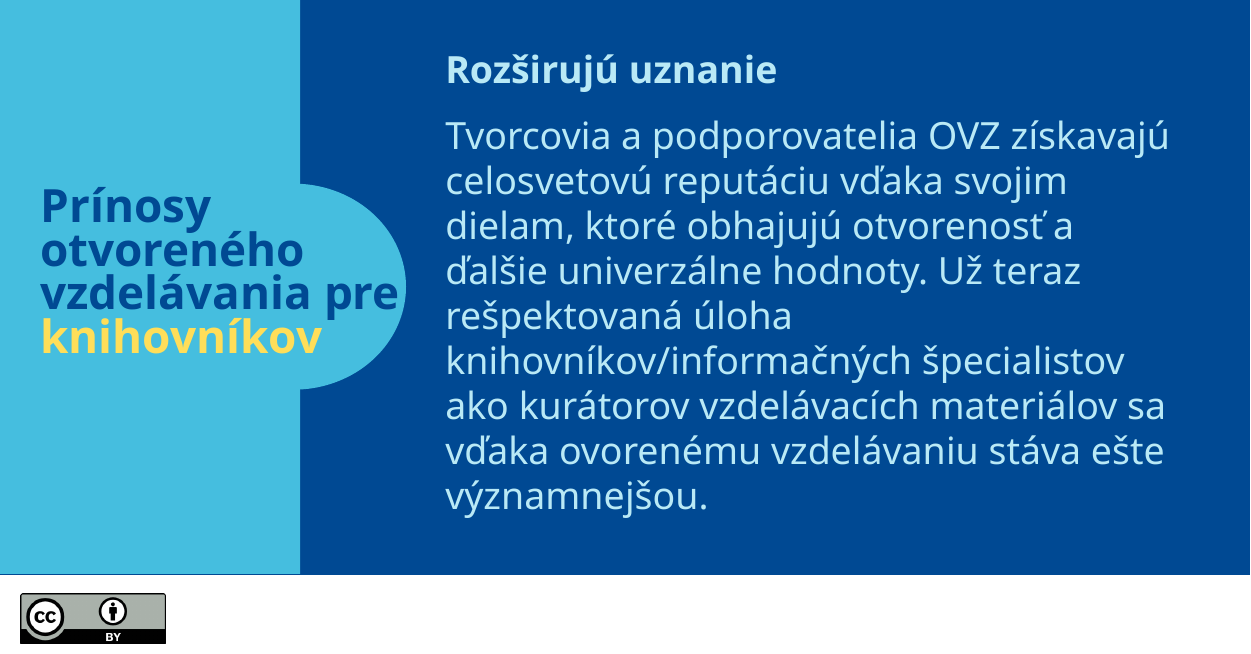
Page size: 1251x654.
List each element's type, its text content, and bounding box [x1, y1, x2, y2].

text_box [242, 378, 346, 390]
text_box [0, 0, 301, 574]
picture [20, 592, 166, 645]
text_box [0, 582, 1250, 654]
text_box Prínosy otvoreného vzdelávania pre knihovníkov [25, 171, 451, 378]
text_box Rozširujú uznanie Tvorcovia a podporovatelia OVZ získavajú celosvetovú reputáciu vďaka svojim dielam, ktoré obhajujú otvorenosť a ďalšie univerzálne hodnoty. Už teraz rešpektovaná úloha knihovníkov/informačných špecialistov ako kurátorov vzdelávacích materiálov sa vďaka ovorenému vzdelávaniu stáva ešte významnejšou. [433, 34, 1196, 530]
